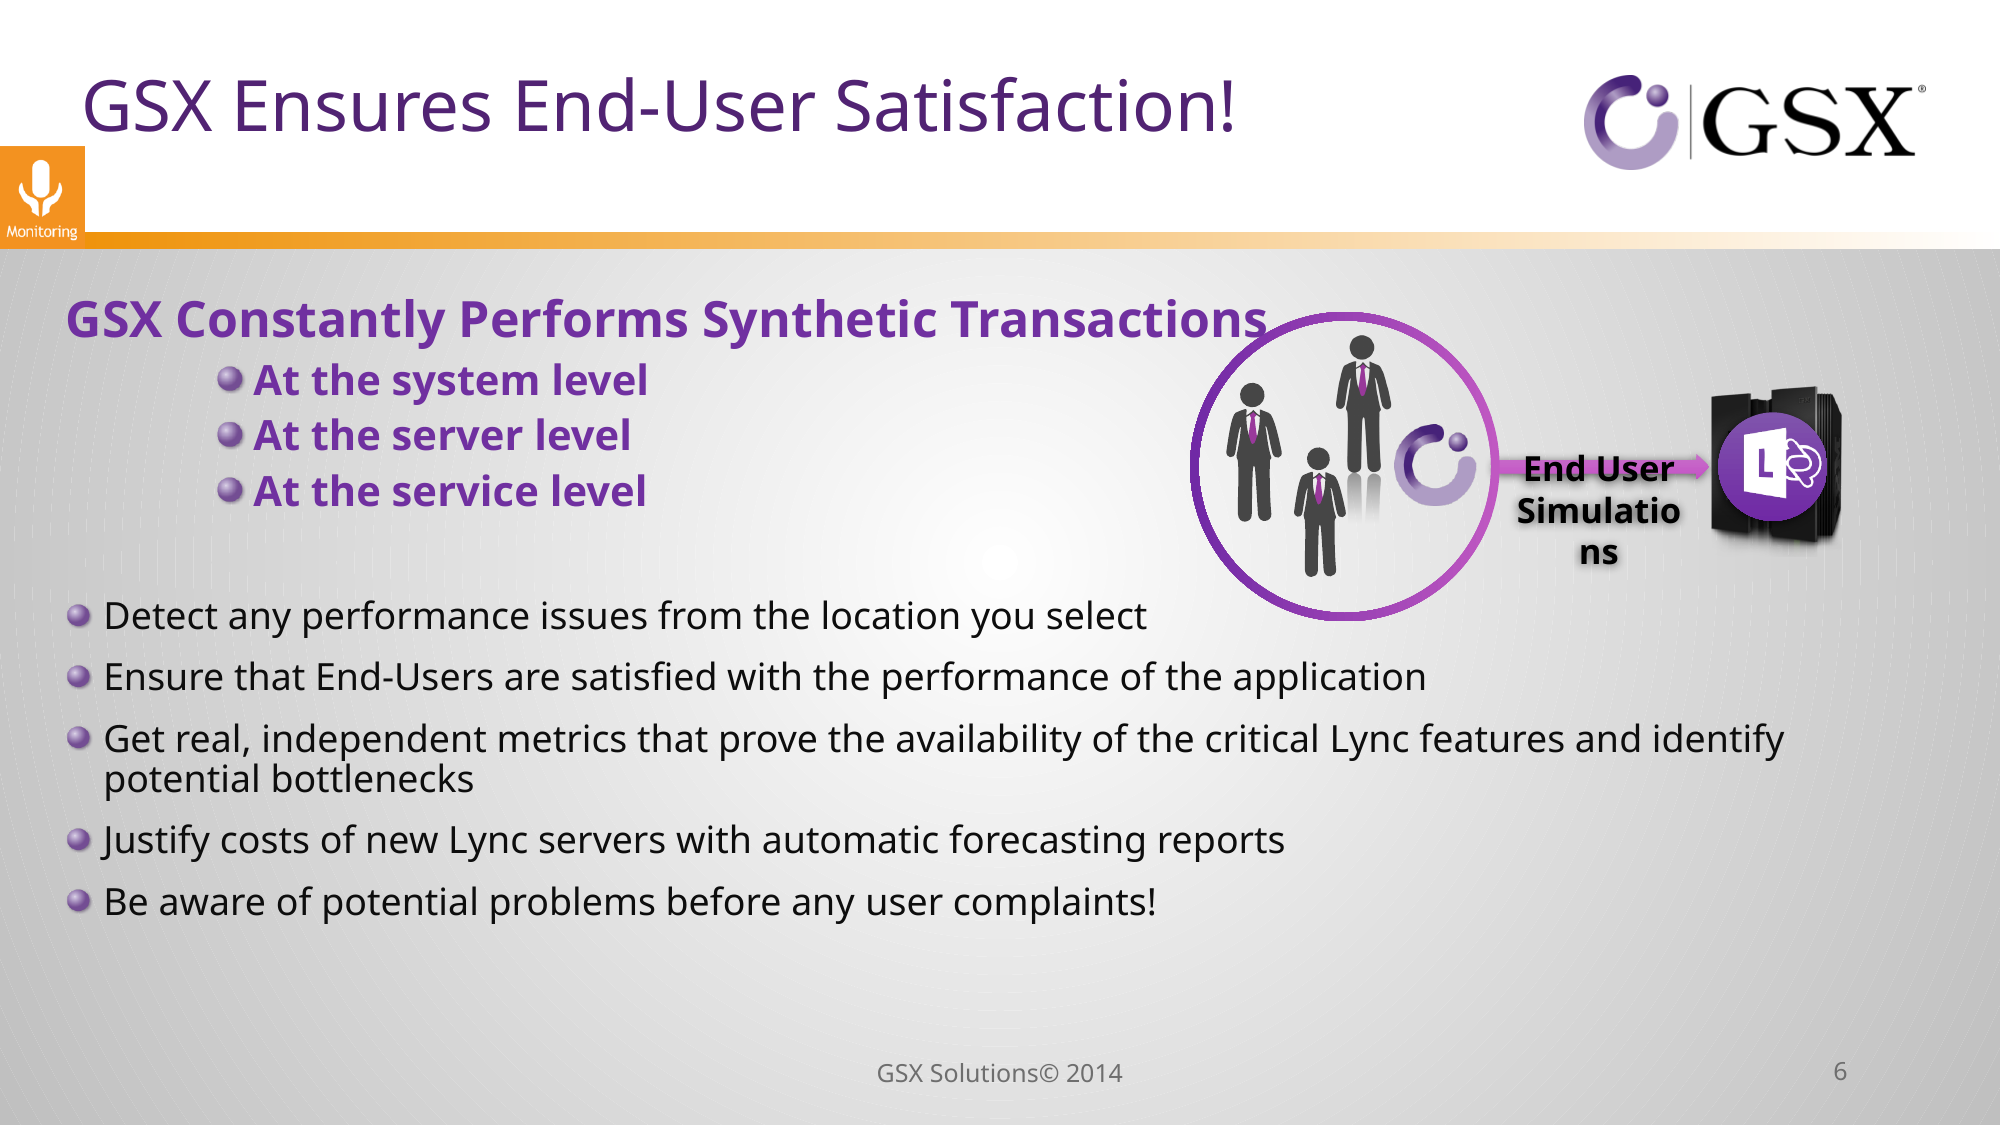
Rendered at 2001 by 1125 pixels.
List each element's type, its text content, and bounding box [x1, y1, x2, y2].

picture [65, 602, 93, 629]
picture [0, 146, 85, 249]
picture [65, 724, 93, 751]
picture [65, 826, 93, 853]
text_box GSX Constantly Performs Synthetic Transactions At the system level At the server level At the service level Detect any performance issues from the location you select Ensure that End-Users are satisfied with the performance of the application Get real, independent metrics that prove the availability of the critical Lync features and identify potential bottlenecks Justify costs of new Lync servers with automatic forecasting reports Be aware of potential problems before any user complaints! [50, 287, 1917, 1052]
text_box [0, 232, 2000, 250]
slide_number 6 [1412, 1052, 1863, 1103]
title GSX Ensures End-User Satisfaction! [66, 0, 1549, 217]
picture [65, 887, 93, 914]
picture [1584, 75, 1926, 170]
picture [215, 364, 246, 394]
footer GSX Solutions© 2014 [662, 1052, 1338, 1103]
picture [1741, 425, 1824, 500]
picture [65, 663, 93, 690]
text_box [1189, 311, 1871, 622]
picture [215, 475, 246, 505]
picture [215, 419, 246, 450]
